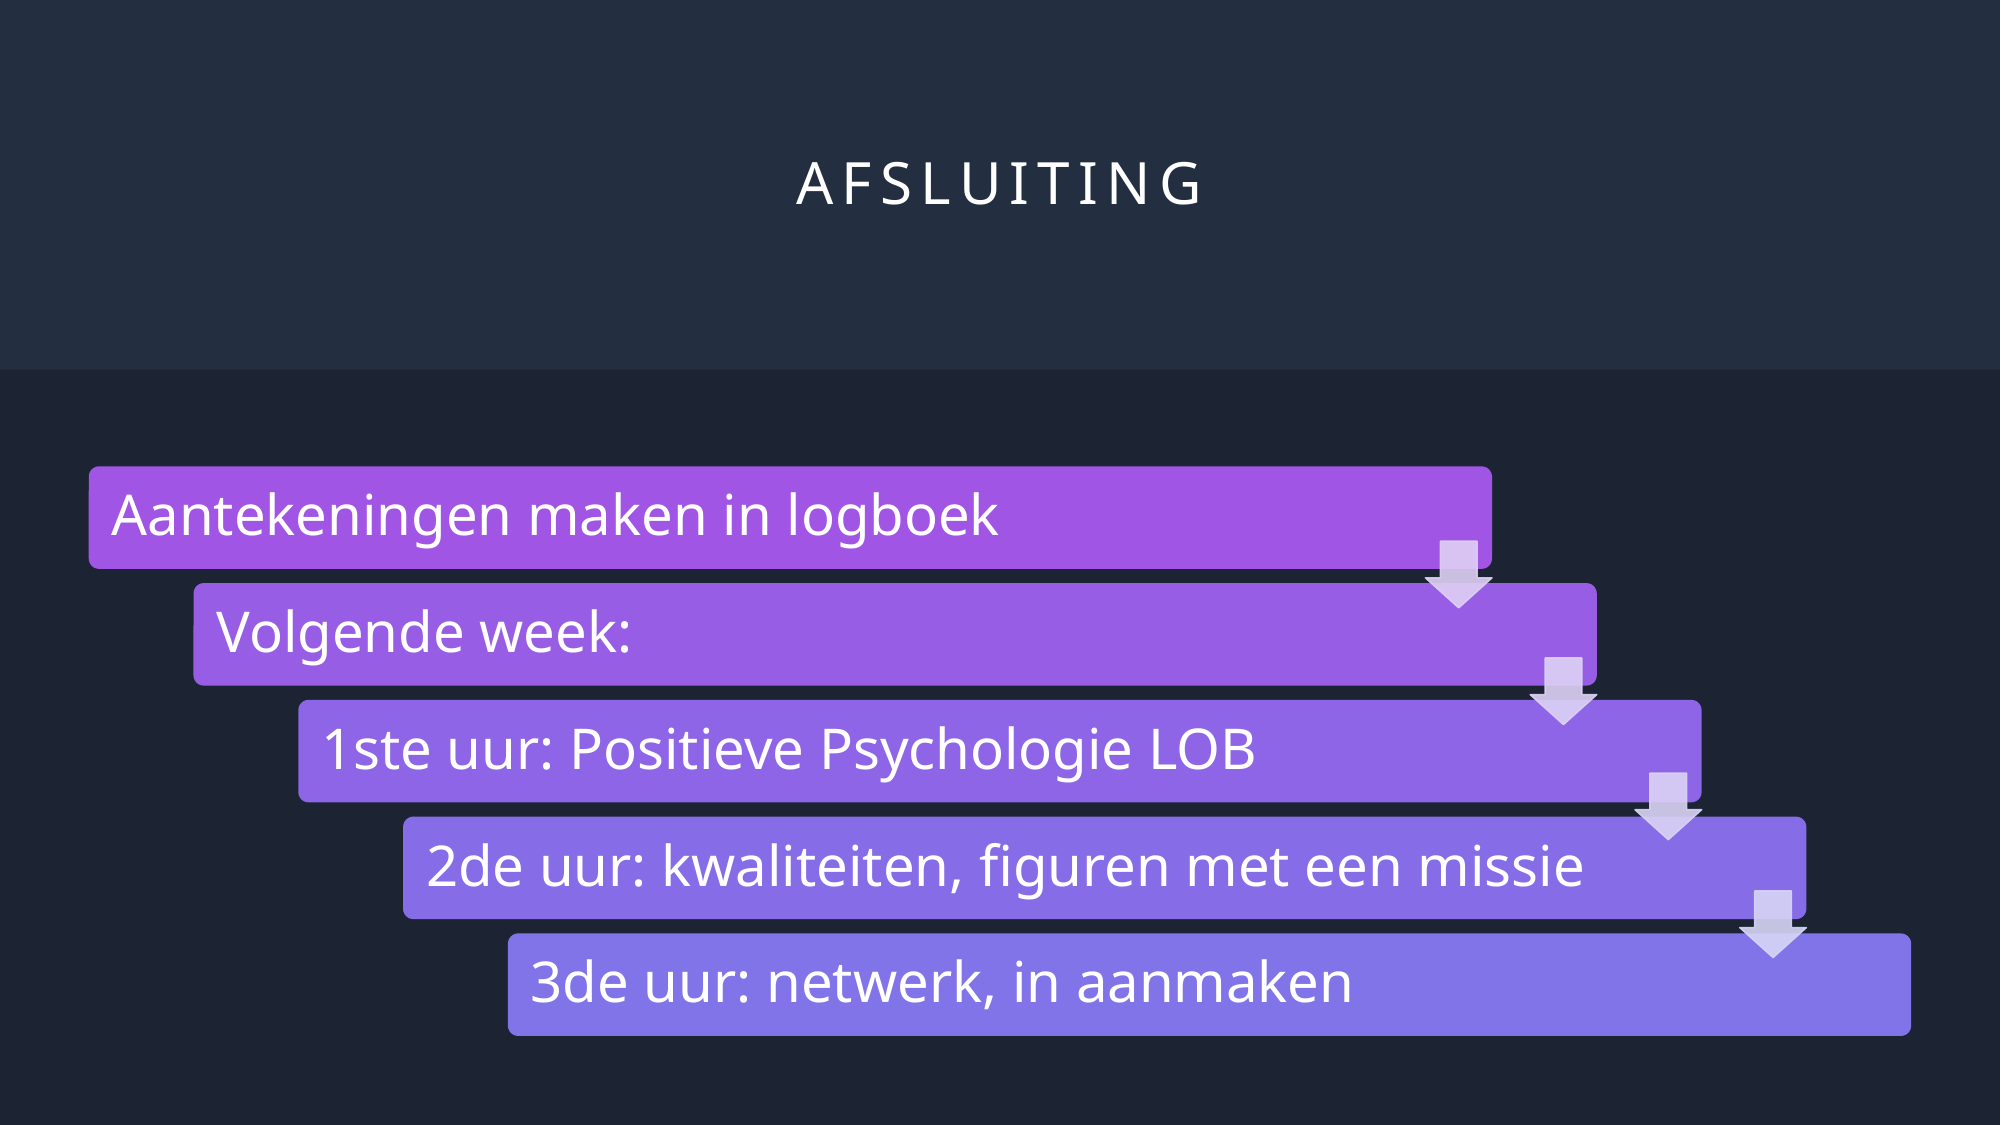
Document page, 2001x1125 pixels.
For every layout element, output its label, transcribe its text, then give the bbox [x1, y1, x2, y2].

text_box [0, 0, 2000, 369]
title Afsluiting [176, 88, 1822, 274]
text_box [0, 369, 2000, 1125]
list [88, 466, 1912, 1037]
